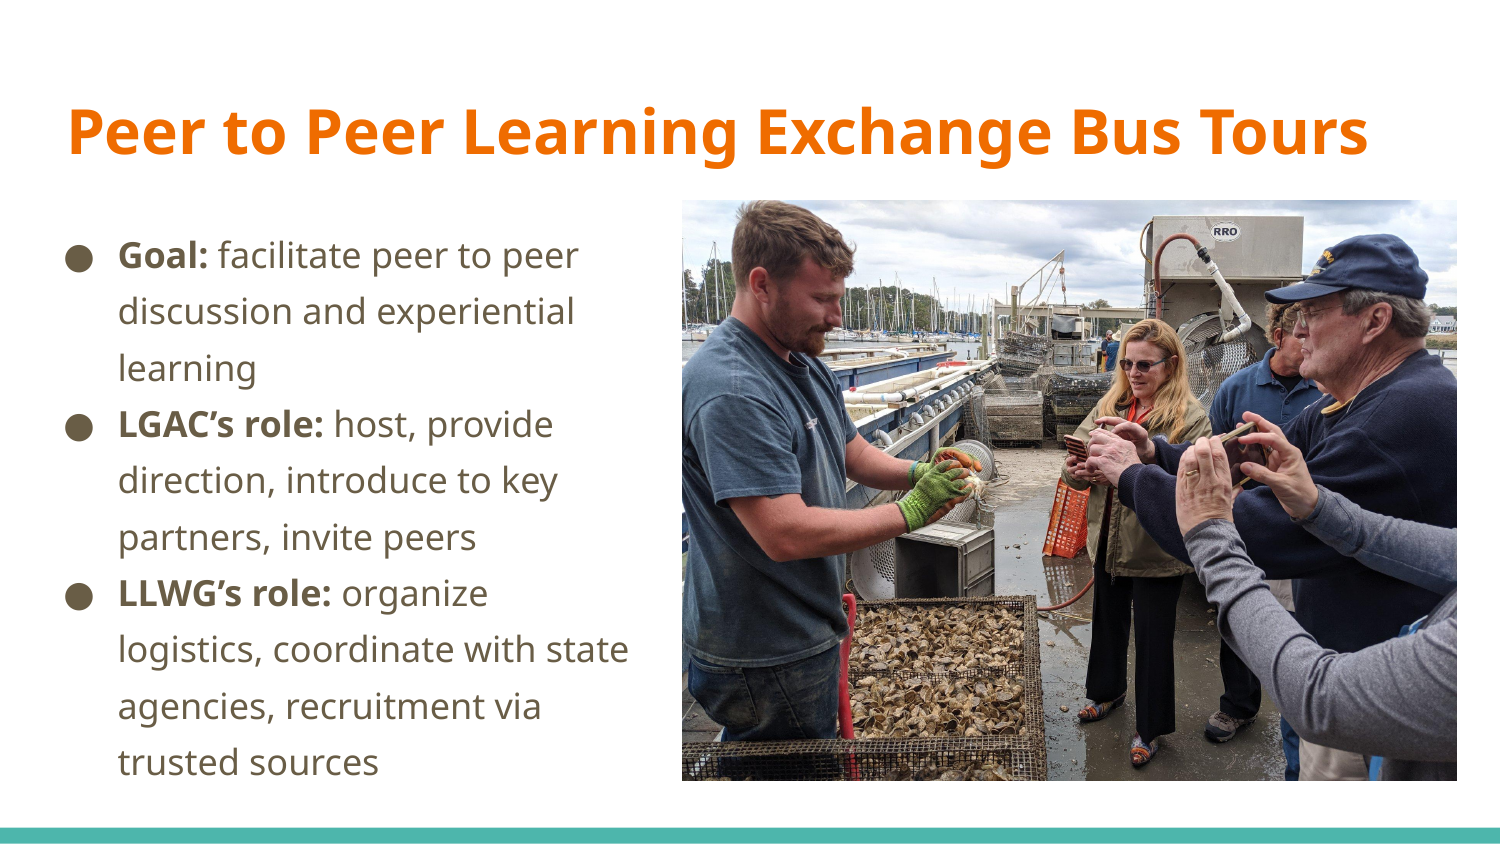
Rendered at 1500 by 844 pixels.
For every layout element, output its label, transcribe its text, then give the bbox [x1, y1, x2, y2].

title Peer to Peer Learning Exchange Bus Tours [51, 72, 1449, 189]
list Goal: facilitate peer to peer discussion and experiential learning LGAC’s role: host, provide direction, introduce to key partners, invite peers LLWG’s role: organize logistics, coordinate with state agencies, recruitment via trusted sources [30, 207, 650, 803]
picture [681, 199, 1457, 781]
